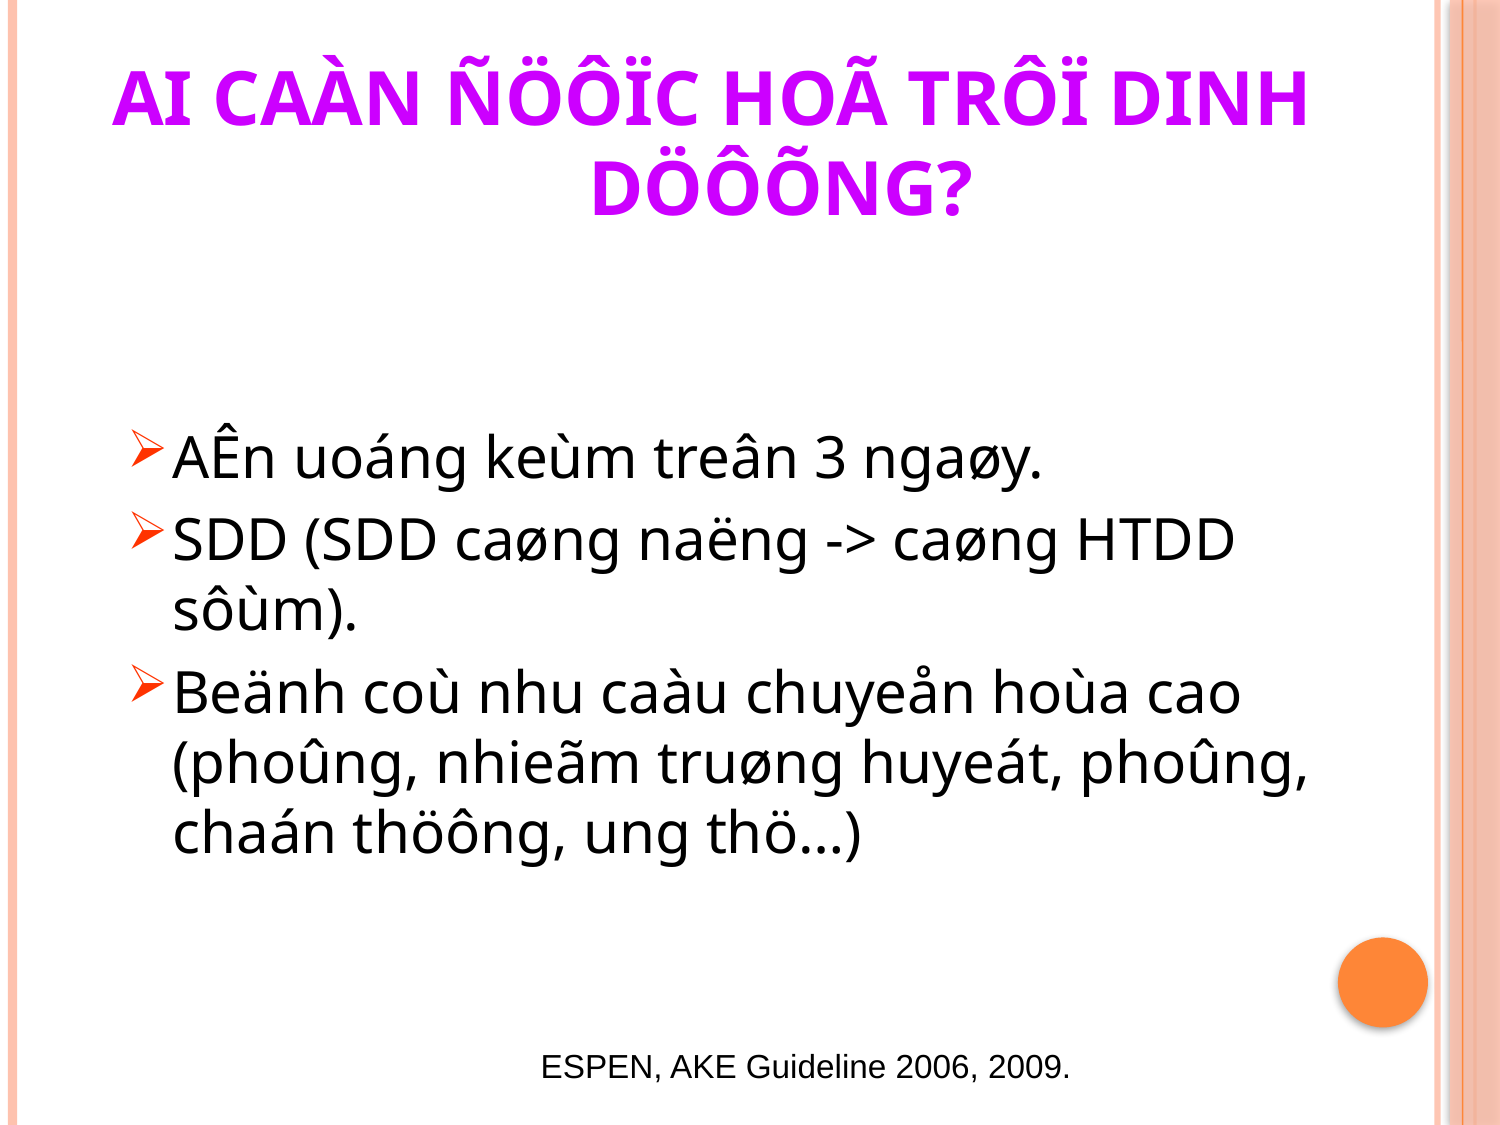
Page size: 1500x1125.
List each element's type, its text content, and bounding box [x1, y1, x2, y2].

text_box ESPEN, AKE Guideline 2006, 2009. [412, 1037, 1200, 1093]
list AÊn uoáng keùm treân 3 ngaøy. SDD (SDD caøng naëng -> caøng HTDD sôùm). Beänh coù nhu caàu chuyeån hoùa cao (phoûng, nhieãm truøng huyeát, phoûng, chaán thöông, ung thö…) [112, 412, 1413, 1038]
title Ai caàn ñöôïc hoã trôï dinh döôõng? [87, 50, 1338, 238]
